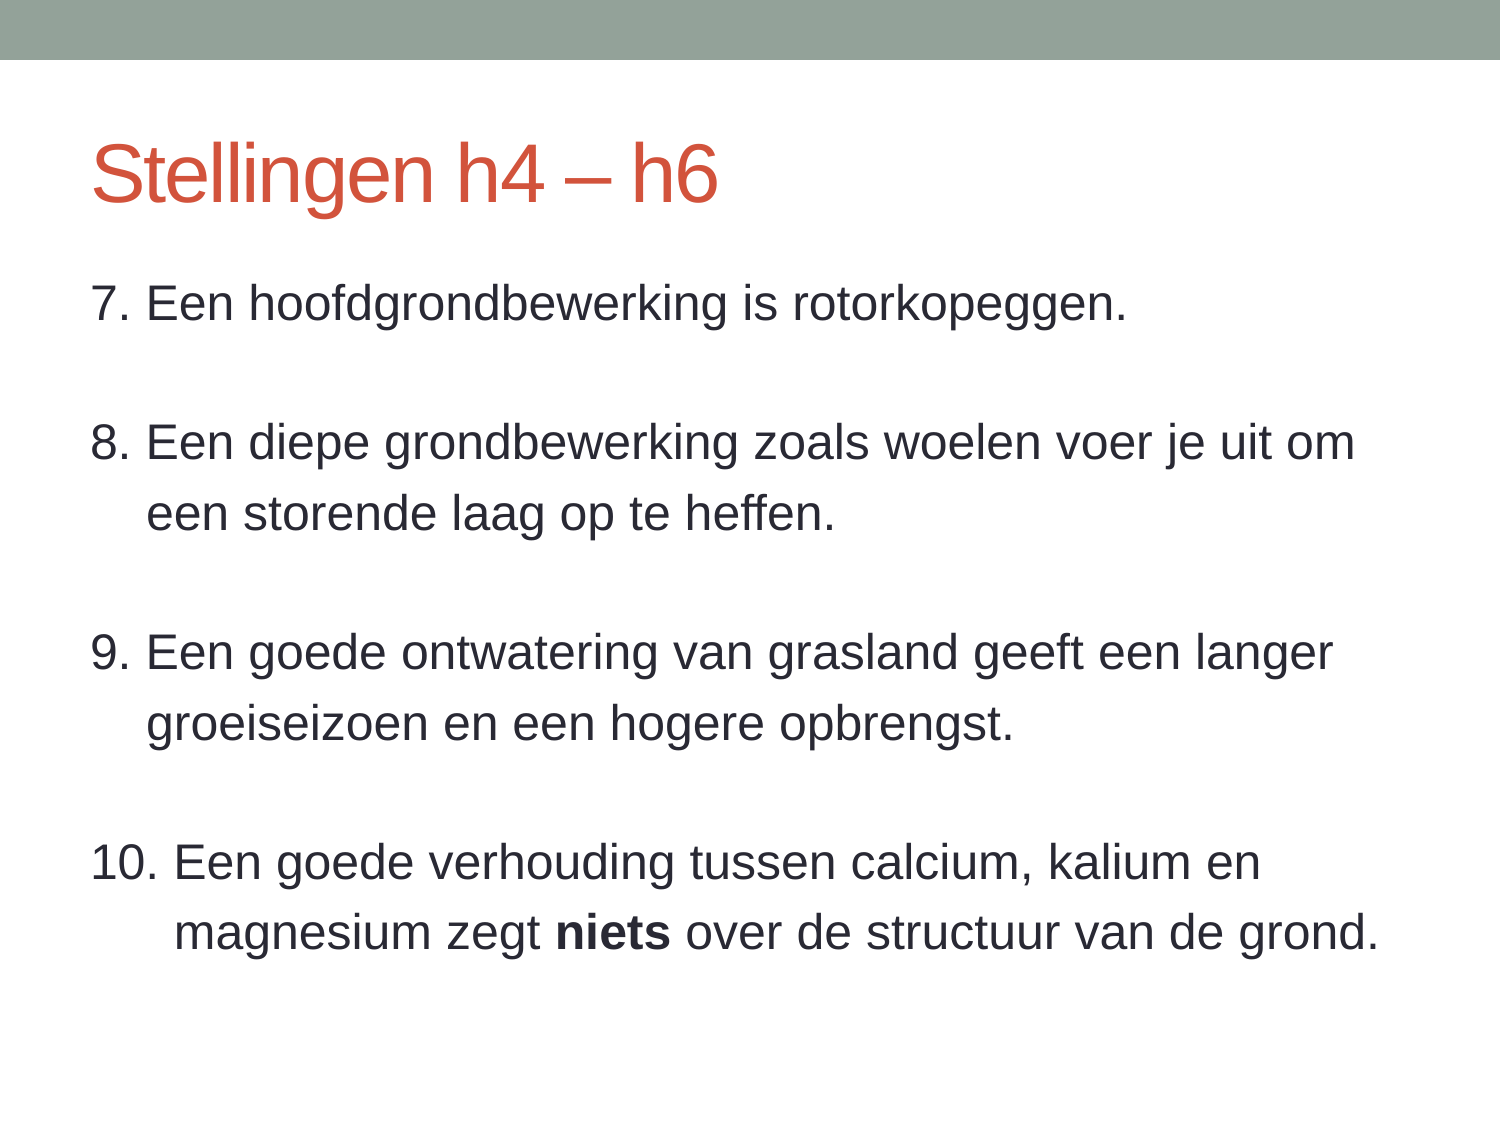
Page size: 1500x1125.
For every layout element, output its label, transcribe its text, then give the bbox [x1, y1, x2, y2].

list 7. Een hoofdgrondbewerking is rotorkopeggen. 8. Een diepe grondbewerking zoals woelen voer je uit om een storende laag op te heffen. 9. Een goede ontwatering van grasland geeft een langer groeiseizoen en een hogere opbrengst. 10. Een goede verhouding tussen calcium, kalium en magnesium zegt niets over de structuur van de grond. [75, 262, 1425, 1063]
title Stellingen h4 – h6 [75, 87, 1425, 250]
